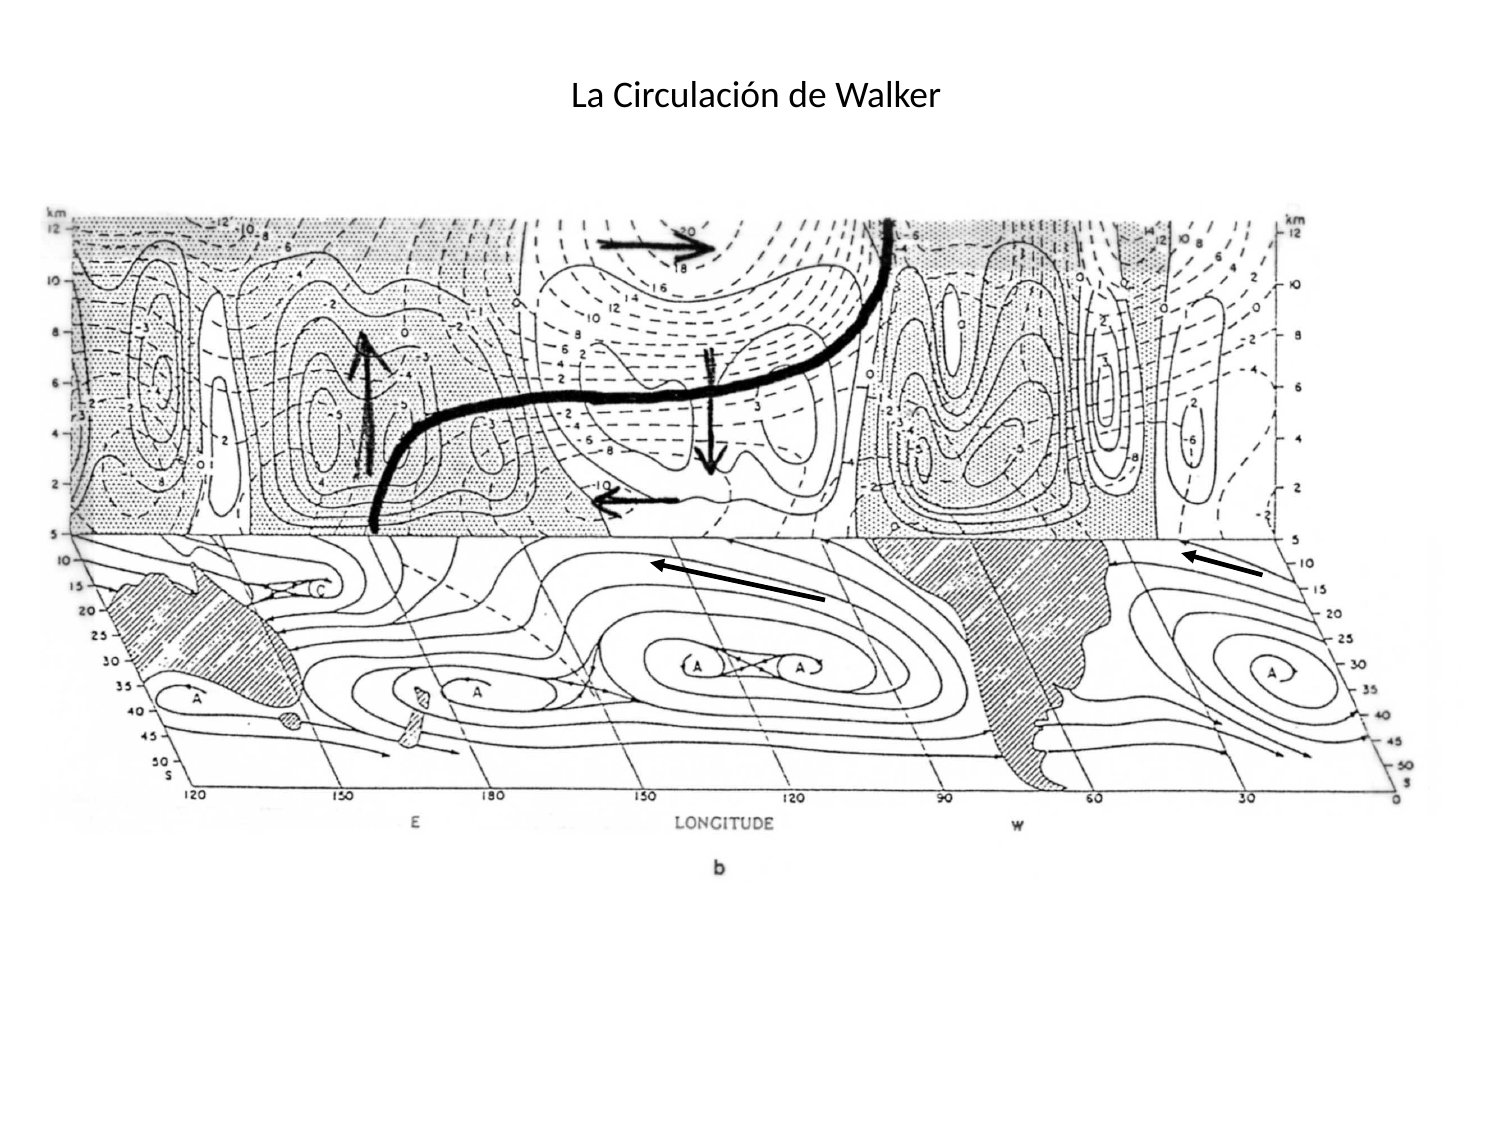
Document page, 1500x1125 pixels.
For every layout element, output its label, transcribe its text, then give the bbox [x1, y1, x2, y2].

picture [0, 146, 1463, 924]
text_box La Circulación de Walker [324, 62, 1188, 123]
